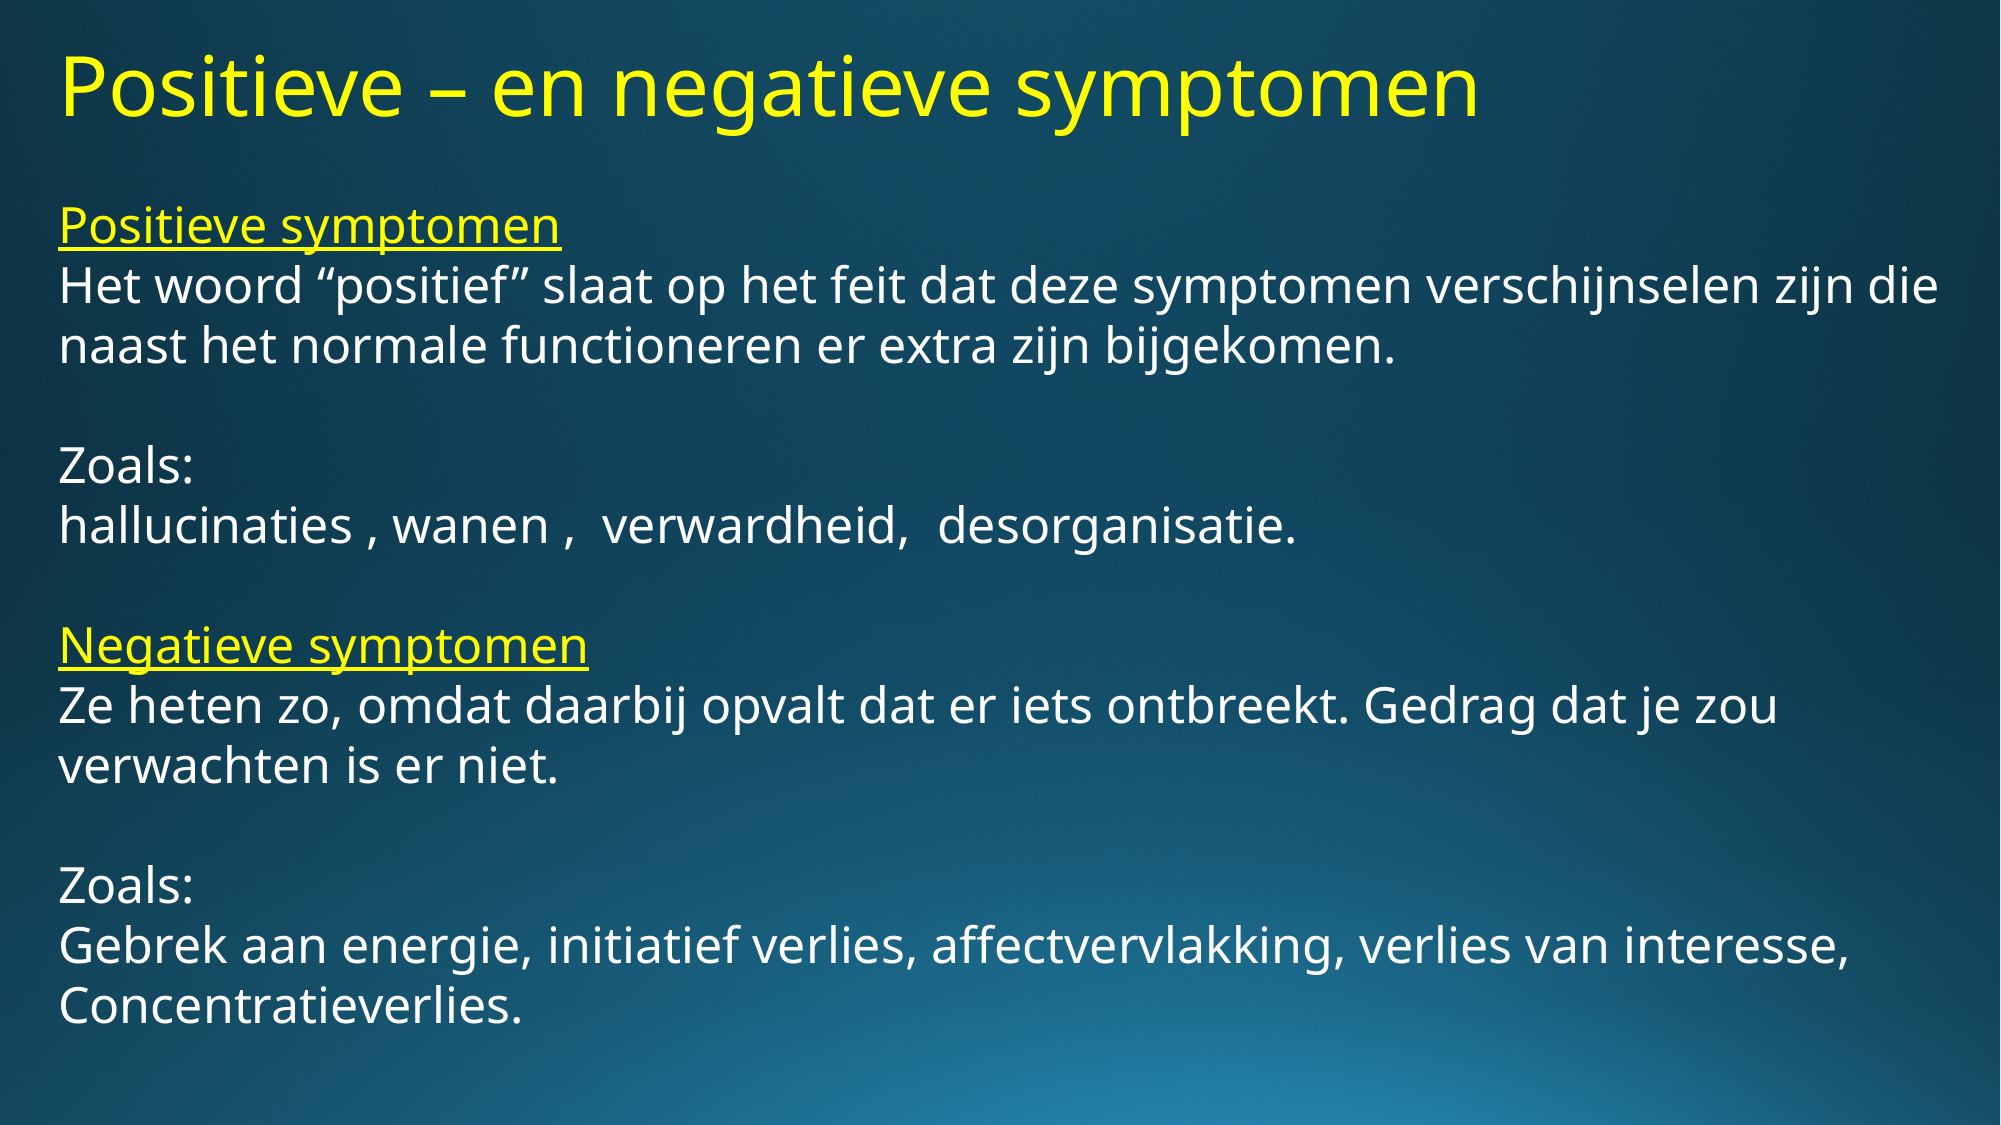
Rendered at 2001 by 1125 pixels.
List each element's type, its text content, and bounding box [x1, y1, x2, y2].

picture [0, 0, 2001, 1125]
text_box Positieve – en negatieve symptomen Positieve symptomen Het woord “positief” slaat op het feit dat deze symptomen verschijnselen zijn die naast het normale functioneren er extra zijn bijgekomen. Zoals: hallucinaties , wanen , verwardheid, desorganisatie. Negatieve symptomen Ze heten zo, omdat daarbij opvalt dat er iets ontbreekt. Gedrag dat je zou verwachten is er niet. Zoals: Gebrek aan energie, initiatief verlies, affectvervlakking, verlies van interesse, Concentratieverlies. [43, 26, 1979, 1125]
